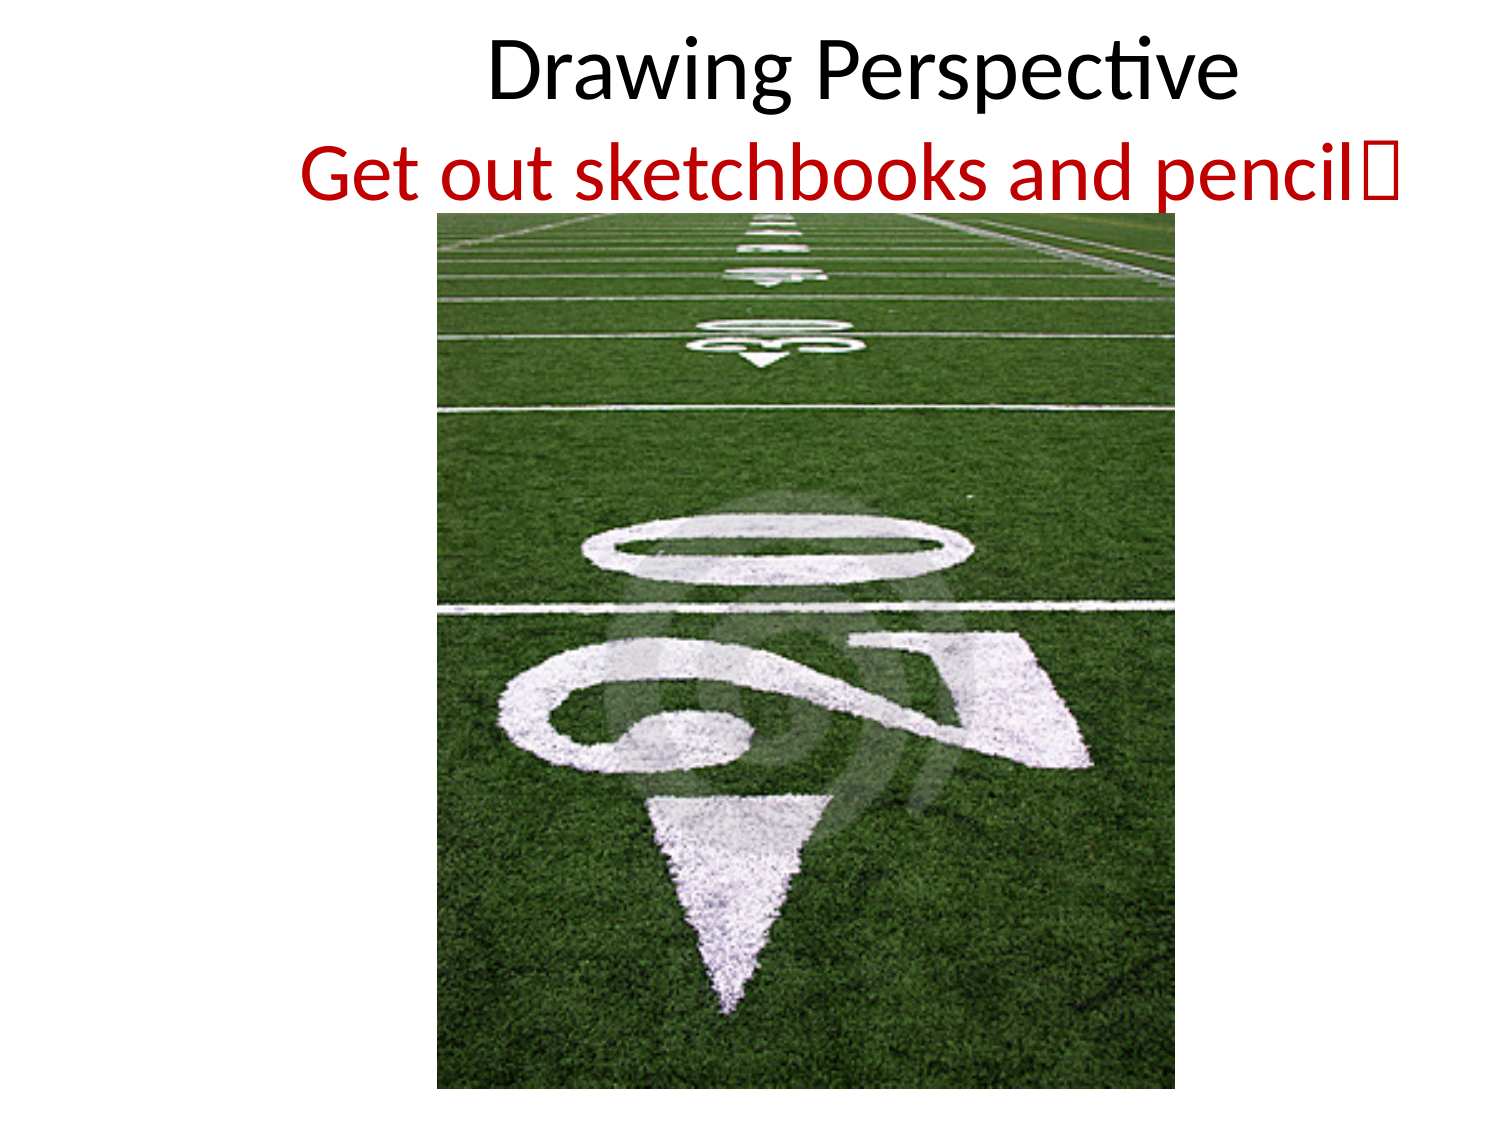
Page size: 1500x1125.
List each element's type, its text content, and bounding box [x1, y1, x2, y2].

title Drawing Perspective Get out sketchbooks and pencil [0, 0, 1500, 225]
picture [437, 213, 1176, 1089]
